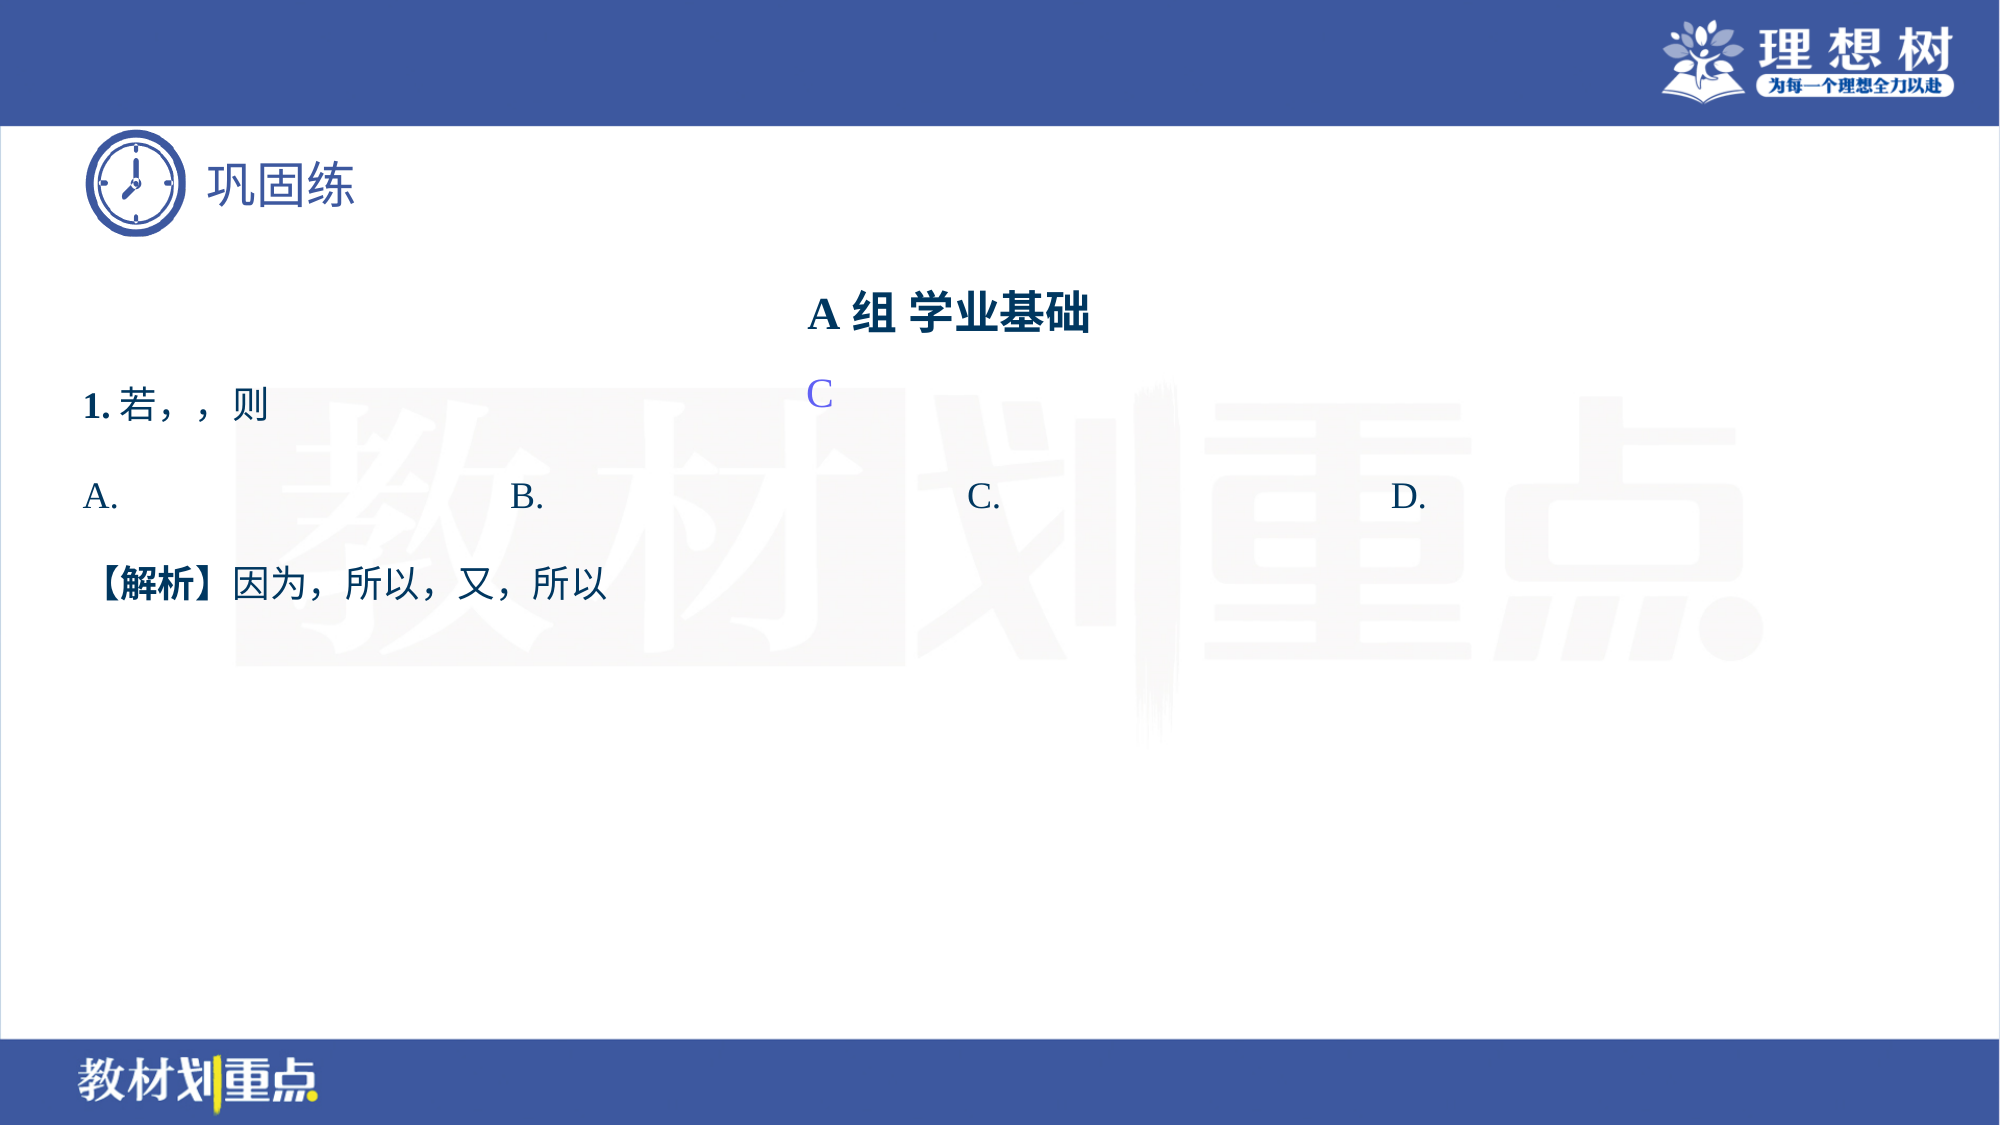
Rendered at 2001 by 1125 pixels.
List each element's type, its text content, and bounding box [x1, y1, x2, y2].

picture [0, 0, 2000, 1125]
text_box C [790, 363, 849, 414]
text_box 巩固练 [206, 140, 503, 226]
text_box A组 学业基础 [82, 257, 1817, 398]
